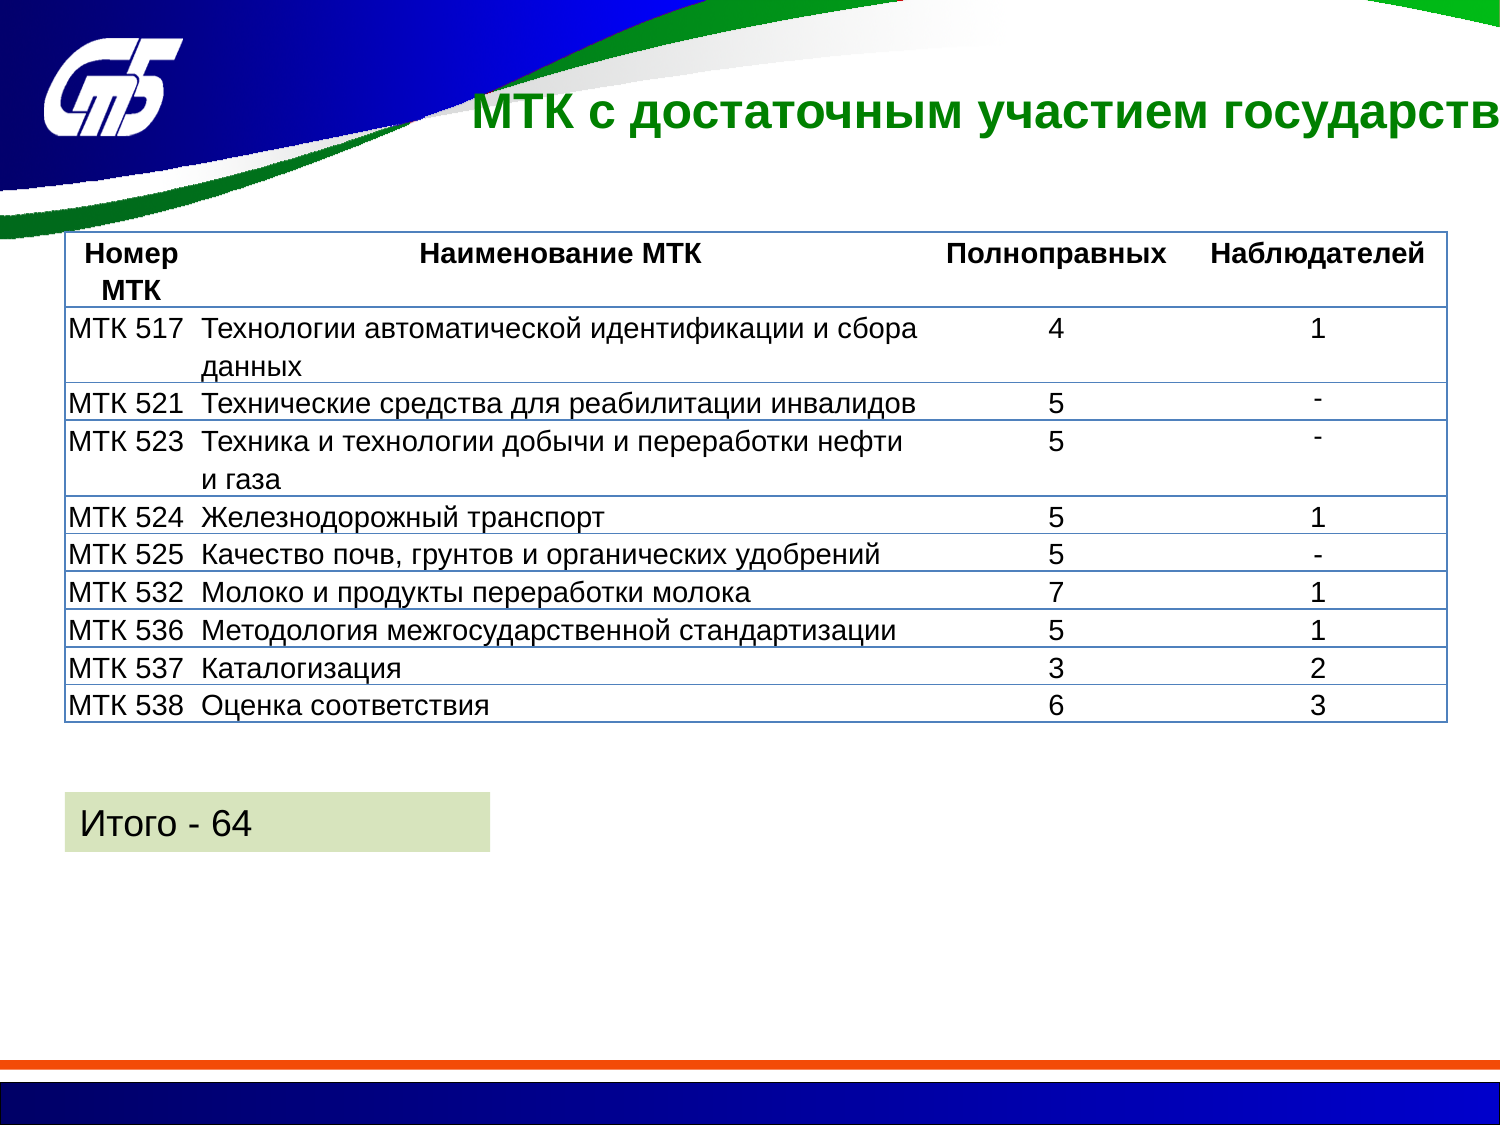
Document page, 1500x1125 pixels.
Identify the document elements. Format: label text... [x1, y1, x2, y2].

table_cell Технологии автоматической идентификации и сбора данных [198, 308, 923, 382]
table_cell Каталогизация [198, 648, 923, 684]
table_cell Качество почв, грунтов и органических удобрений [198, 534, 923, 570]
table_header Номер МТК [66, 233, 198, 306]
table_cell 5 [923, 421, 1189, 495]
table_cell Железнодорожный транспорт [198, 497, 923, 533]
table_cell Технические средства для реабилитации инвалидов [198, 383, 923, 419]
table_cell 6 [923, 685, 1189, 721]
table_cell 1 [1189, 572, 1446, 608]
table_cell - [1189, 383, 1446, 419]
table_cell МТК 517 [66, 308, 198, 382]
table_header Наименование МТК [198, 233, 923, 306]
table_cell 3 [923, 648, 1189, 684]
table_cell 3 [1189, 685, 1446, 721]
table_cell МТК 536 [66, 610, 198, 646]
table_cell МТК 525 [66, 534, 198, 570]
table_cell 1 [1189, 308, 1446, 382]
table_cell Техника и технологии добычи и переработки нефти и газа [198, 421, 923, 495]
table_cell 4 [923, 308, 1189, 382]
table_header Наблюдателей [1189, 233, 1446, 306]
table_cell 5 [923, 497, 1189, 533]
table_cell МТК 538 [66, 685, 198, 721]
table_cell 1 [1189, 610, 1446, 646]
table_cell - [1189, 421, 1446, 495]
table_cell 2 [1189, 648, 1446, 684]
table_cell 7 [923, 572, 1189, 608]
table_cell МТК 532 [66, 572, 198, 608]
table_cell 5 [923, 610, 1189, 646]
table_cell МТК 524 [66, 497, 198, 533]
table_cell Молоко и продукты переработки молока [198, 572, 923, 608]
table_cell 1 [1189, 497, 1446, 533]
table_header Полноправных [923, 233, 1189, 306]
table_cell Оценка соответствия [198, 685, 923, 721]
table_cell МТК 523 [66, 421, 198, 495]
table_cell 5 [923, 383, 1189, 419]
table_cell МТК 537 [66, 648, 198, 684]
table_cell МТК 521 [66, 383, 198, 419]
table_cell - [1189, 534, 1446, 570]
table_cell Методология межгосударственной стандартизации [198, 610, 923, 646]
text_box МТК с достаточным участием государств [371, 30, 1500, 193]
picture [0, 0, 1500, 1047]
table_cell 5 [923, 534, 1189, 570]
text_box Итого - 64 [64, 792, 491, 852]
